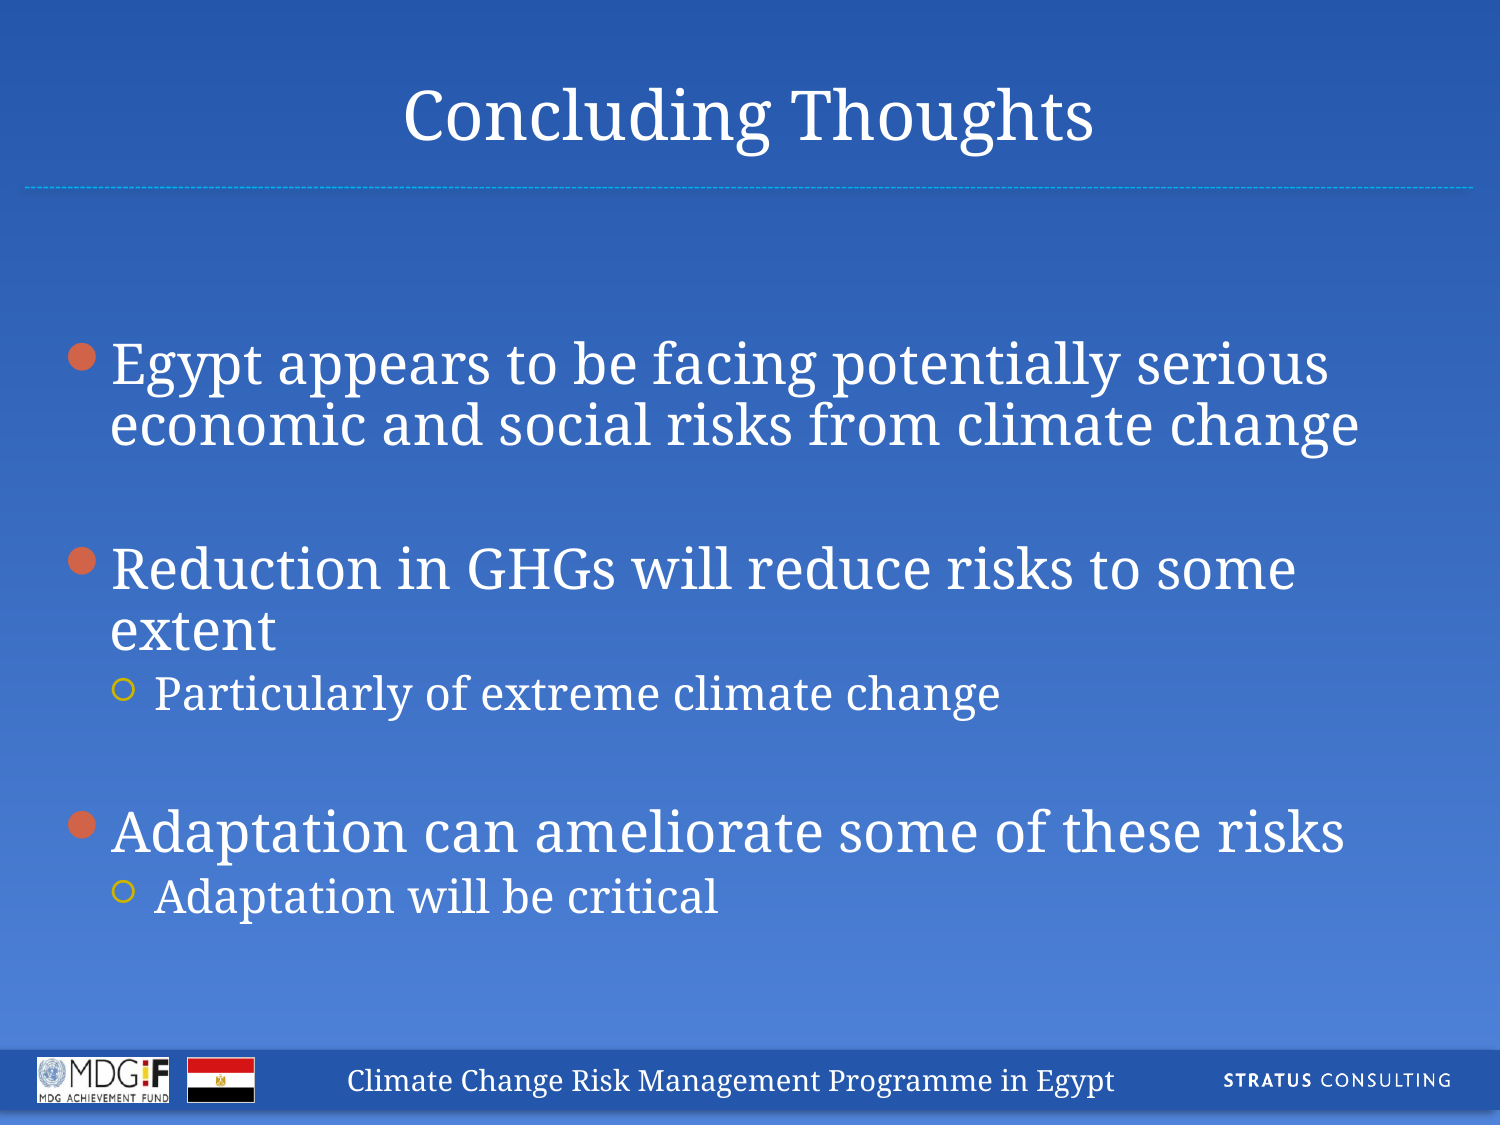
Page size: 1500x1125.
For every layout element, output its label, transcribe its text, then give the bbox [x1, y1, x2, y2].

title Concluding Thoughts [49, 37, 1450, 162]
picture [37, 1057, 169, 1103]
picture [1224, 1073, 1450, 1087]
picture [187, 1057, 255, 1103]
list Egypt appears to be facing potentially serious economic and social risks from climate change Reduction in GHGs will reduce risks to some extent Particularly of extreme climate change Adaptation can ameliorate some of these risks Adaptation will be critical [49, 249, 1450, 1005]
